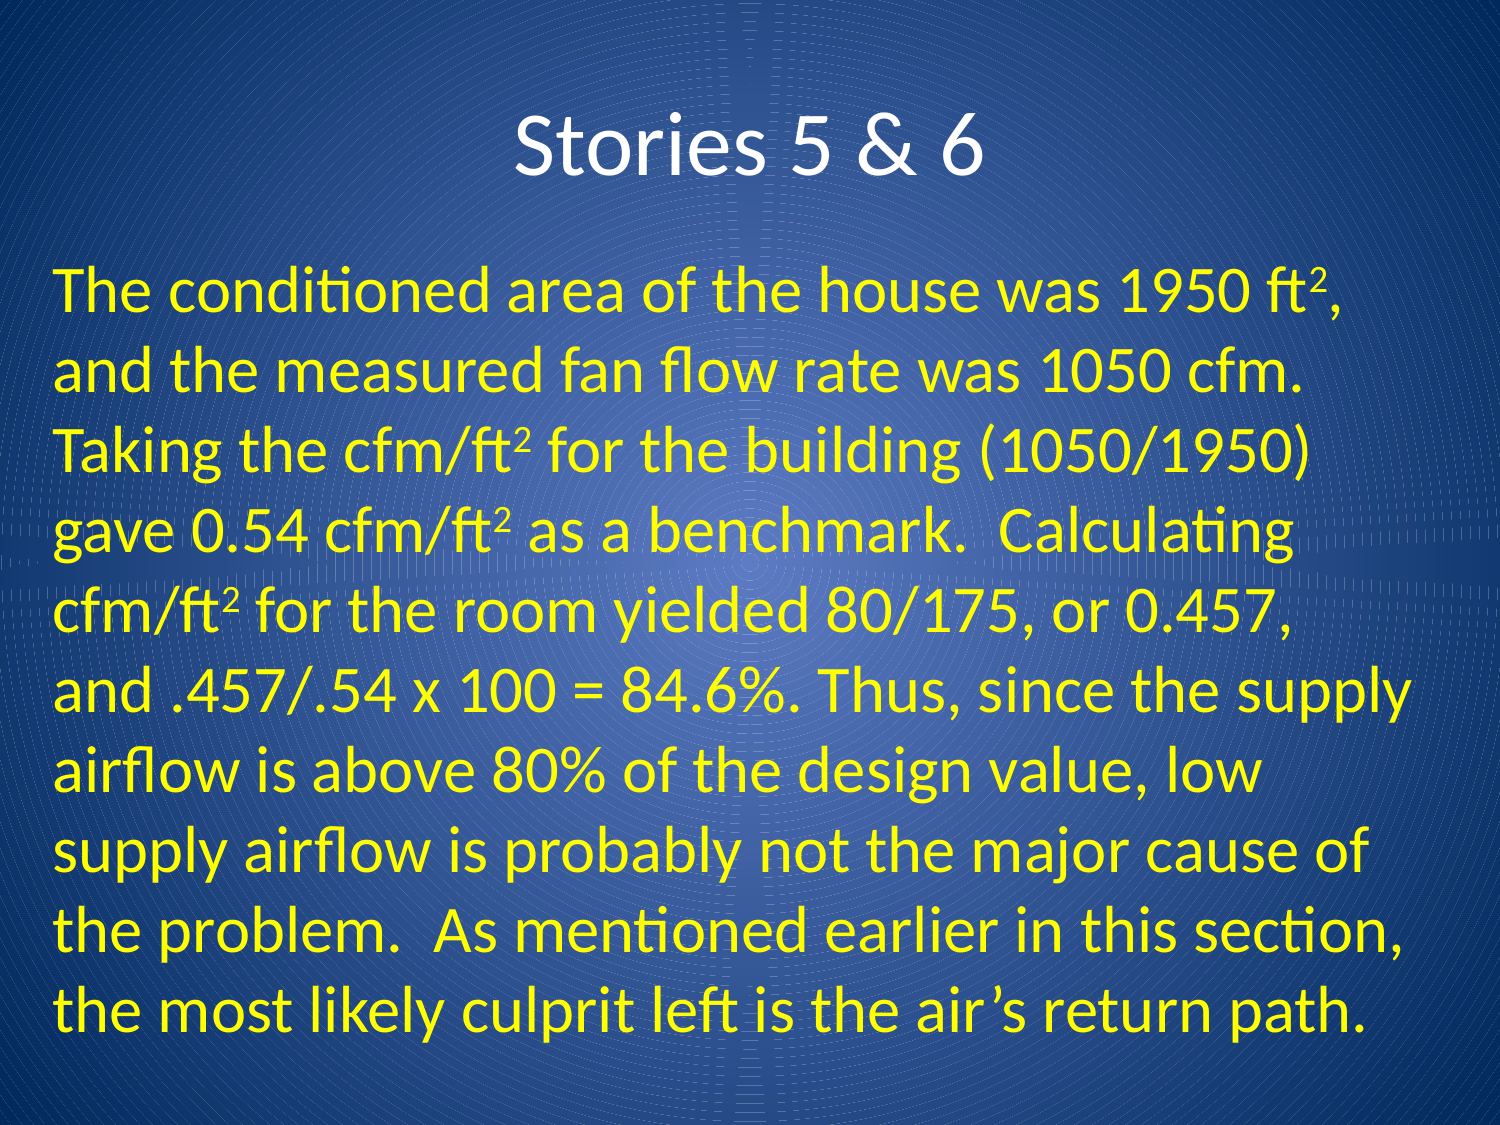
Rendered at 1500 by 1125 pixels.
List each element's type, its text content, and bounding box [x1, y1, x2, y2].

list The conditioned area of the house was 1950 ft2, and the measured fan flow rate was 1050 cfm. Taking the cfm/ft2 for the building (1050/1950) gave 0.54 cfm/ft2 as a benchmark. Calculating cfm/ft2 for the room yielded 80/175, or 0.457, and .457/.54 x 100 = 84.6%. Thus, since the supply airflow is above 80% of the design value, low supply airflow is probably not the major cause of the problem. As mentioned earlier in this section, the most likely culprit left is the air’s return path. [37, 238, 1463, 981]
title Stories 5 & 6 [75, 45, 1425, 233]
